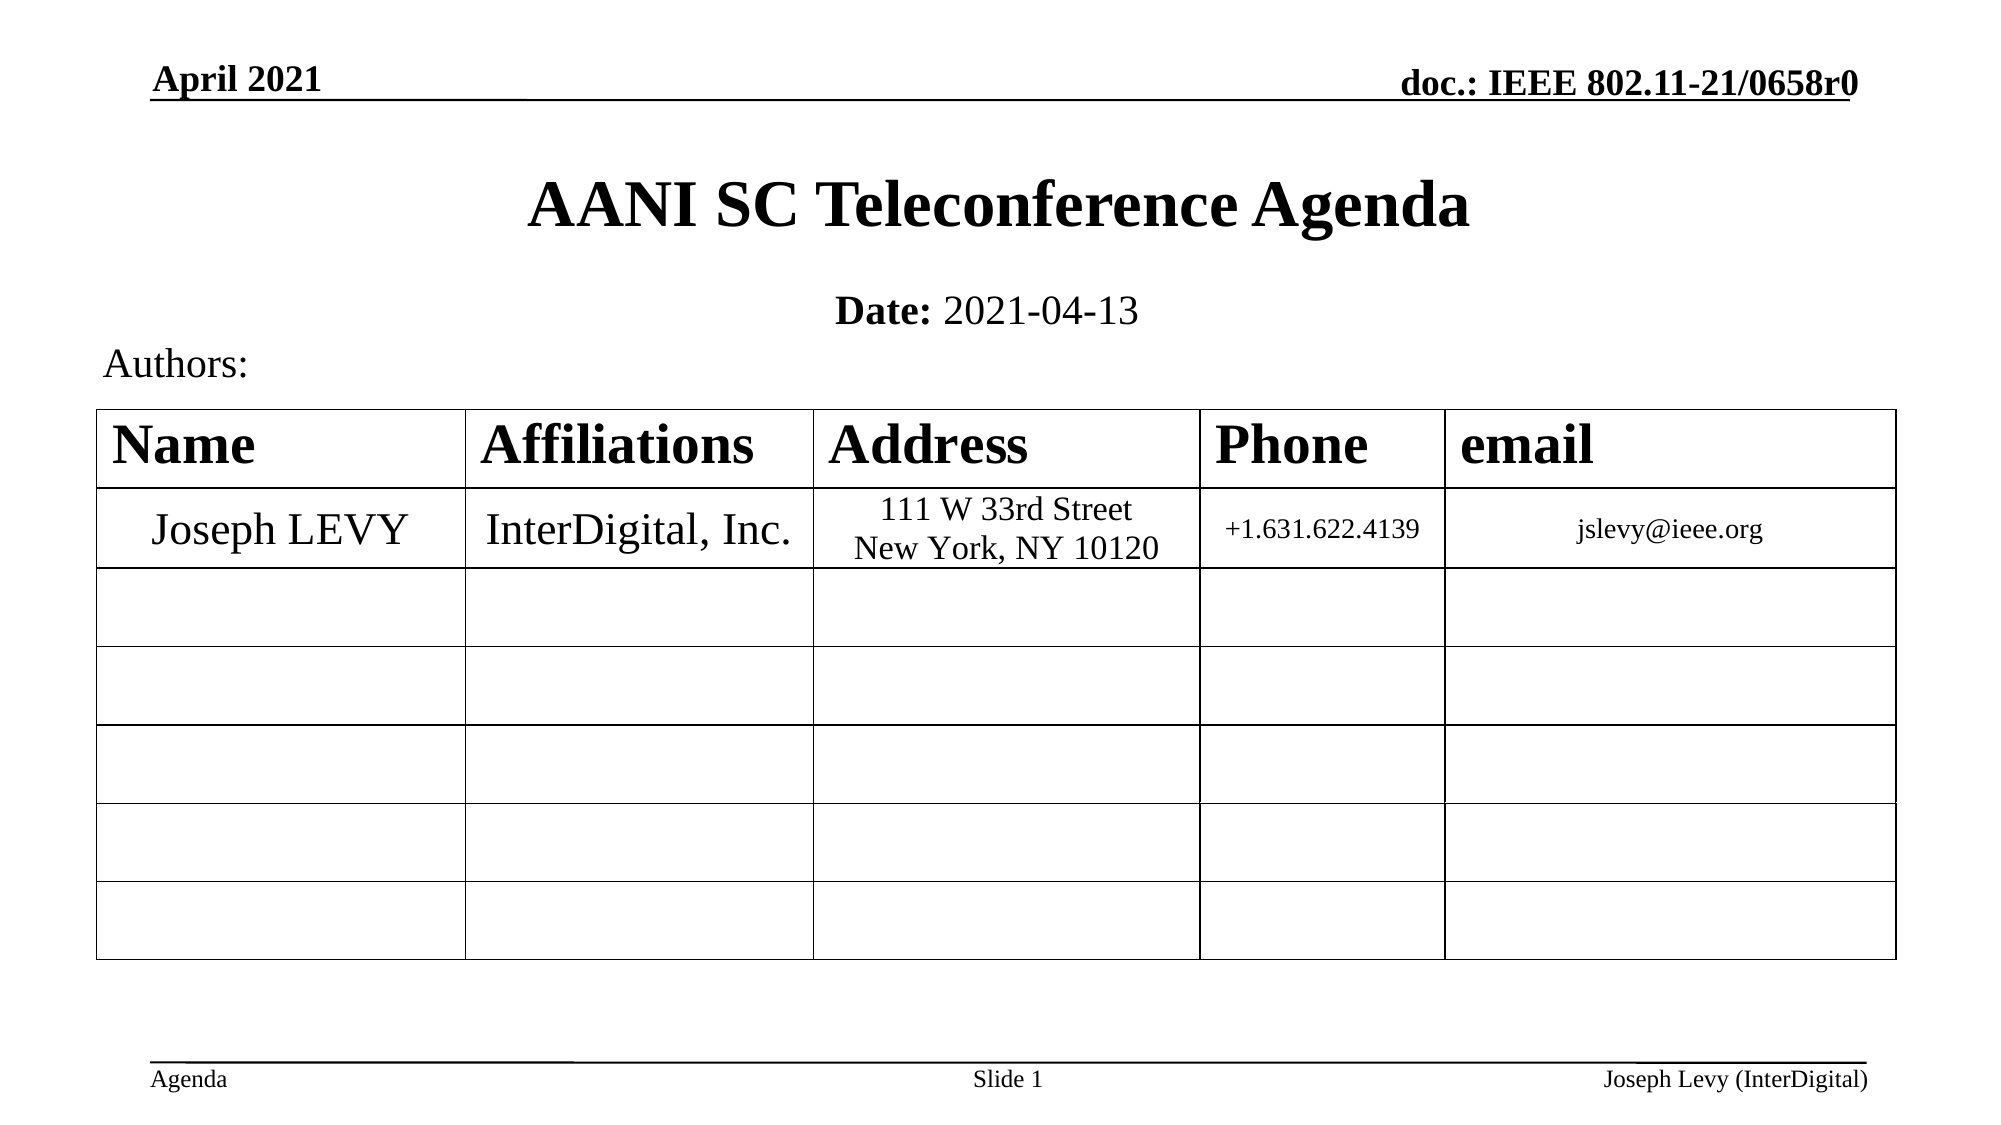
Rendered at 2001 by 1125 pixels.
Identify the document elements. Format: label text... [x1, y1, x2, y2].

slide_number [152, 54, 563, 100]
list Date: 2021-04-13 [137, 274, 1838, 338]
slide_number Slide 1 [950, 1063, 1067, 1123]
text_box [74, 408, 1936, 1052]
title AANI SC Teleconference Agenda [149, 112, 1850, 288]
text_box Authors: [87, 328, 325, 392]
footer Joseph Levy (InterDigital) [1171, 1063, 1869, 1093]
